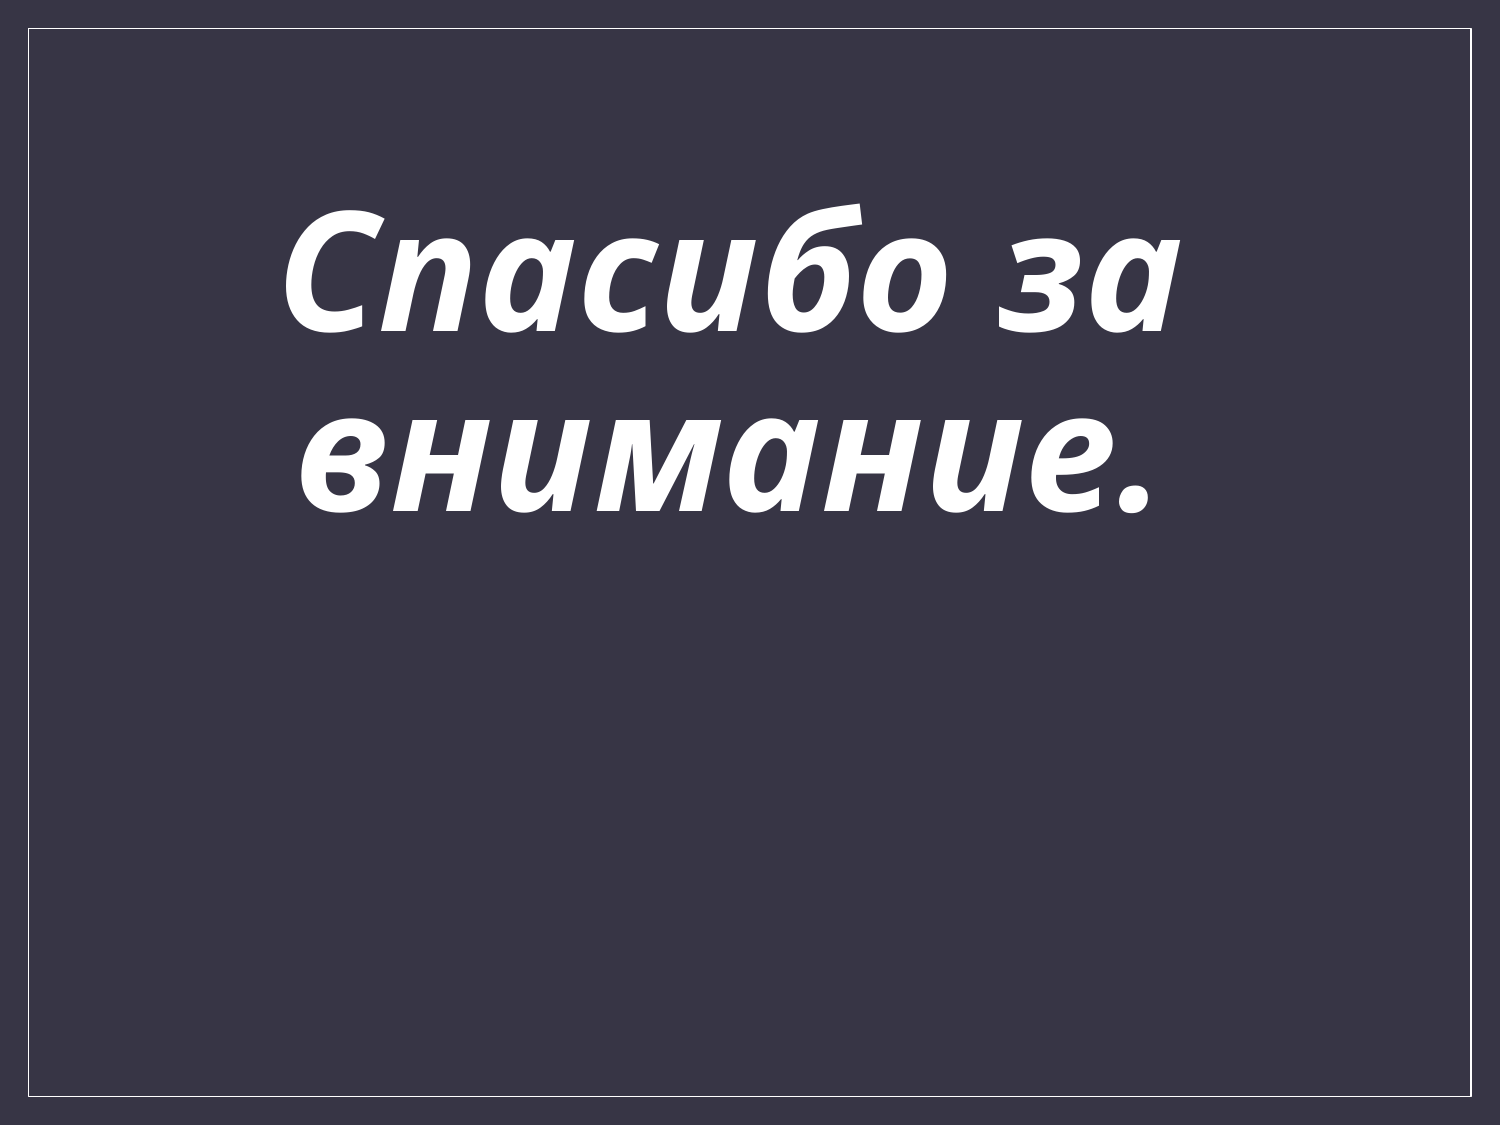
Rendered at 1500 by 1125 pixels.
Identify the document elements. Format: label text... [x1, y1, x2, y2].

title Спасибо за внимание. [100, 90, 1361, 646]
